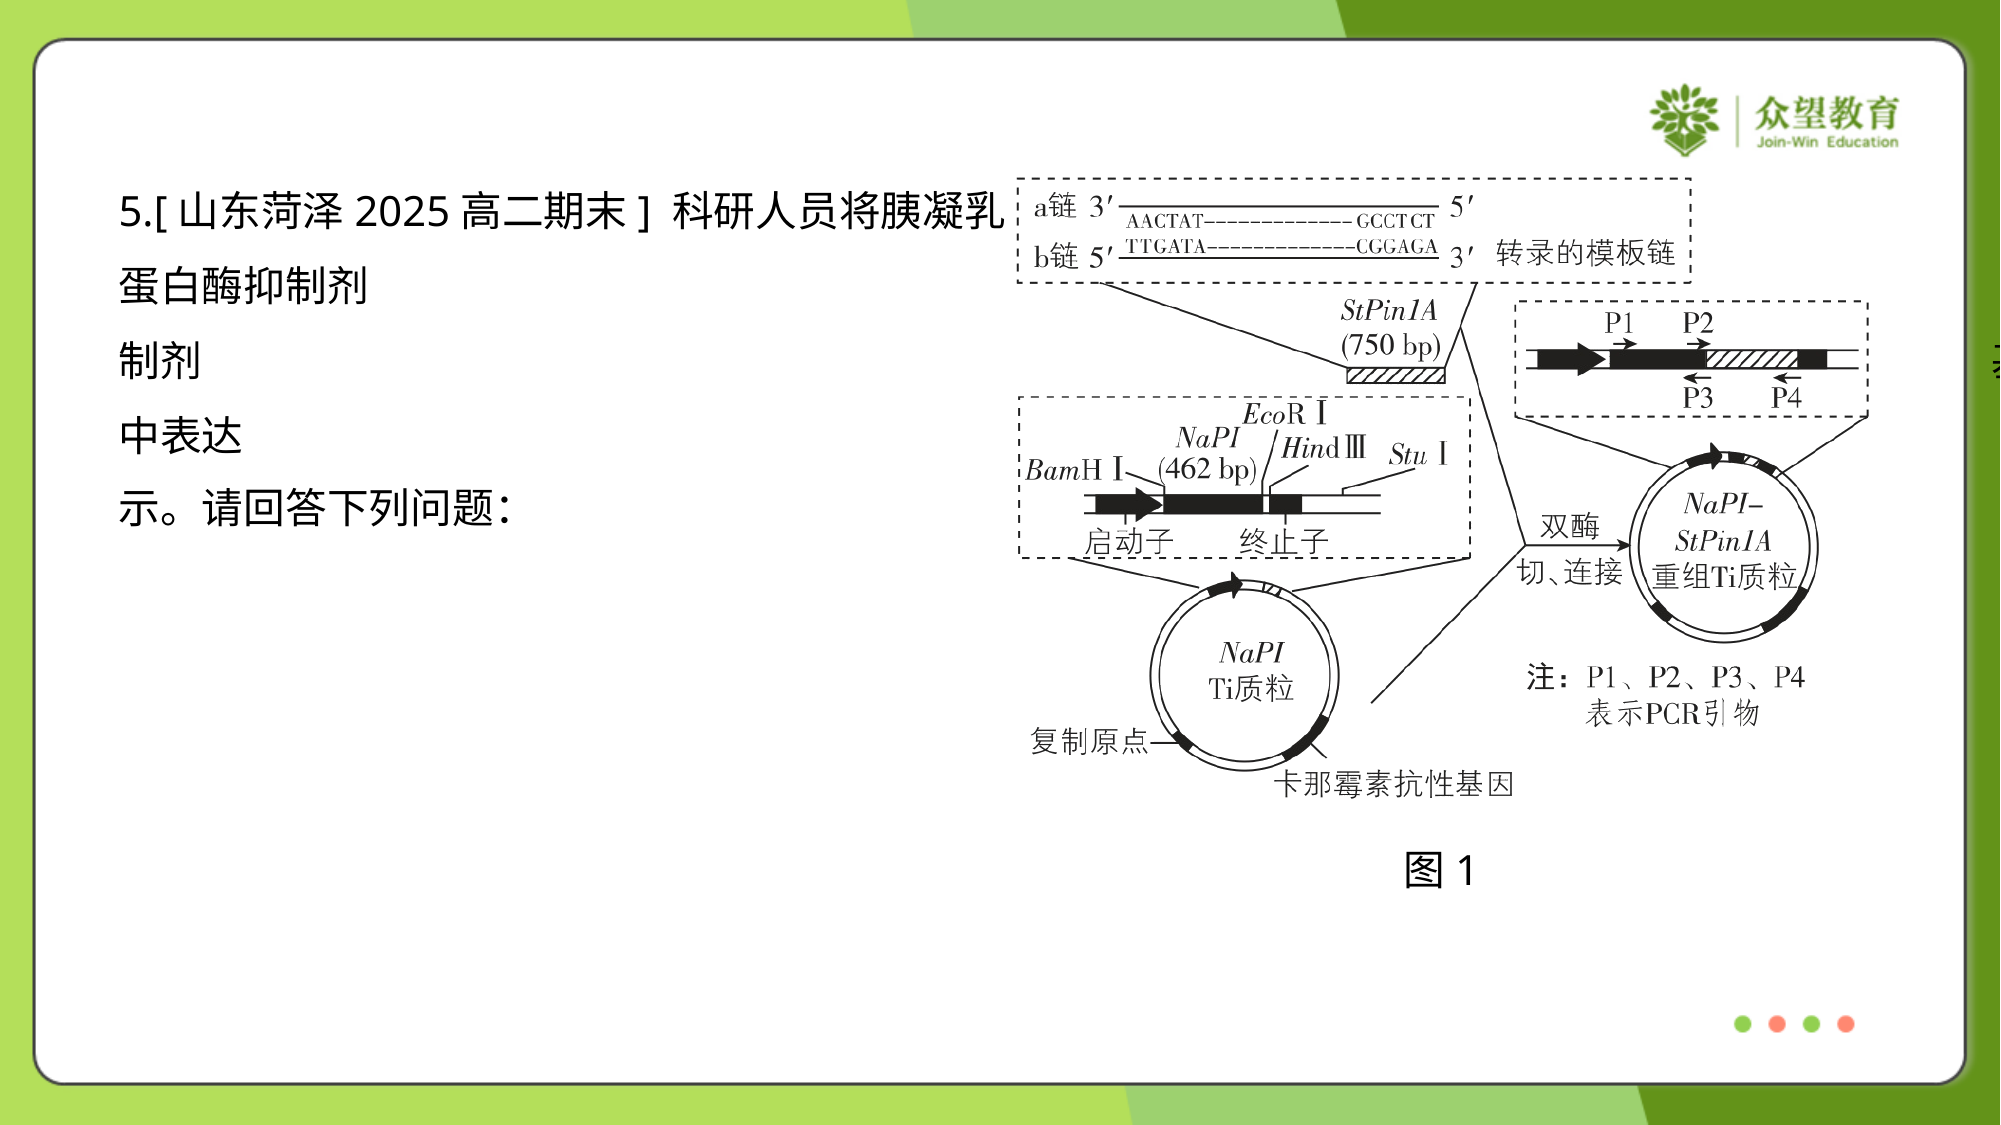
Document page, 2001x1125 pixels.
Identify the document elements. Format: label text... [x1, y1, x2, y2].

picture [0, 0, 2000, 1125]
text_box 图1 [1403, 820, 1480, 954]
